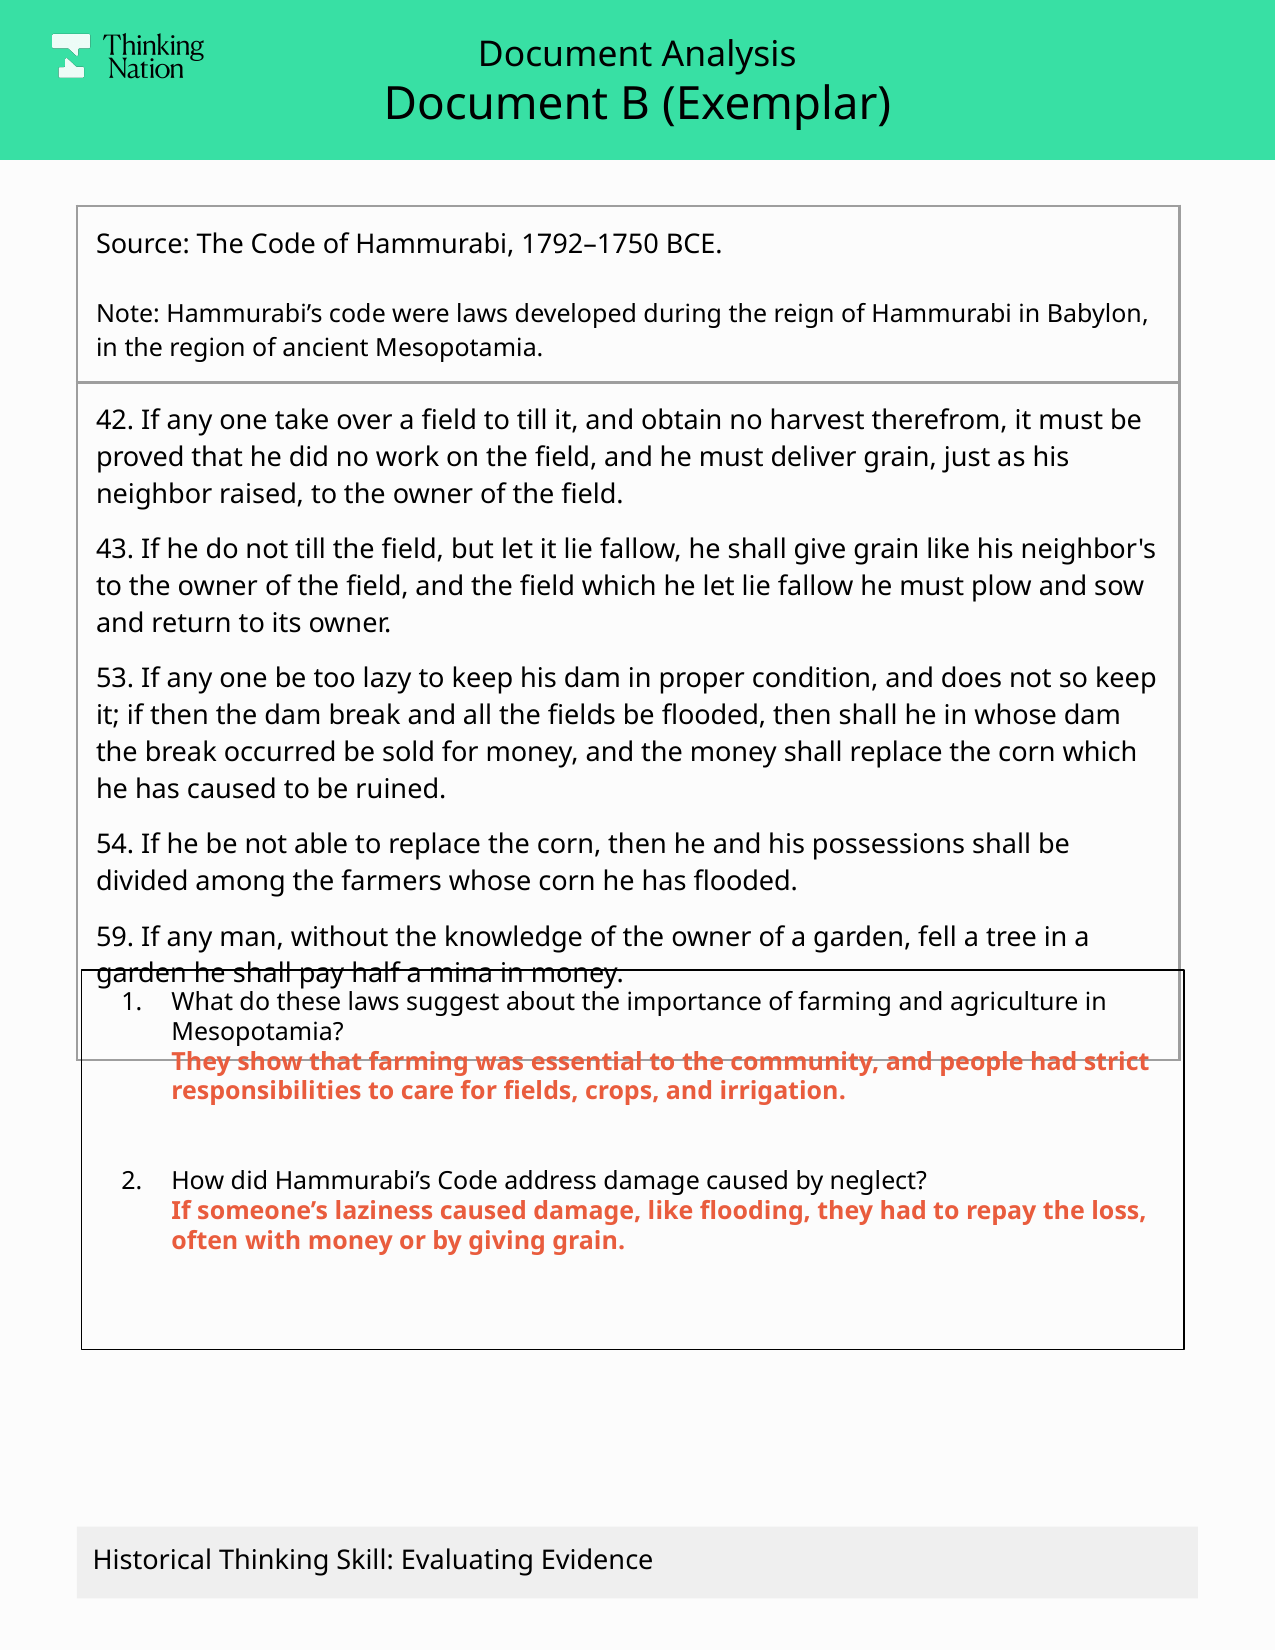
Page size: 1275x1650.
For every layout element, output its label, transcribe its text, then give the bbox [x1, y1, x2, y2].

picture [35, 19, 210, 93]
text_box Document Analysis Document B (Exemplar) [0, 0, 1275, 160]
text_box What do these laws suggest about the importance of farming and agriculture in Mesopotamia? They show that farming was essential to the community, and people had strict responsibilities to care for fields, crops, and irrigation. How did Hammurabi’s Code address damage caused by neglect? If someone’s laziness caused damage, like flooding, they had to repay the loss, often with money or by giving grain. [81, 970, 1184, 1350]
text_box Historical Thinking Skill: Evaluating Evidence [76, 1526, 1198, 1599]
table_header Source: The Code of Hammurabi, 1792–1750 BCE. Note: Hammurabi’s code were laws developed during the reign of Hammurabi in Babylon, in the region of ancient Mesopotamia. [78, 207, 1178, 381]
table_cell 42. If any one take over a field to till it, and obtain no harvest therefrom, it must be proved that he did no work on the field, and he must deliver grain, just as his neighbor raised, to the owner of the field. 43. If he do not till the field, but let it lie fallow, he shall give grain like his neighbor's to the owner of the field, and the field which he let lie fallow he must plow and sow and return to its owner. 53. If any one be too lazy to keep his dam in proper condition, and does not so keep it; if then the dam break and all the fields be flooded, then shall he in whose dam the break occurred be sold for money, and the money shall replace the corn which he has caused to be ruined. 54. If he be not able to replace the corn, then he and his possessions shall be divided among the farmers whose corn he has flooded. 59. If any man, without the knowledge of the owner of a garden, fell a tree in a garden he shall pay half a mina in money. [78, 384, 1178, 1059]
